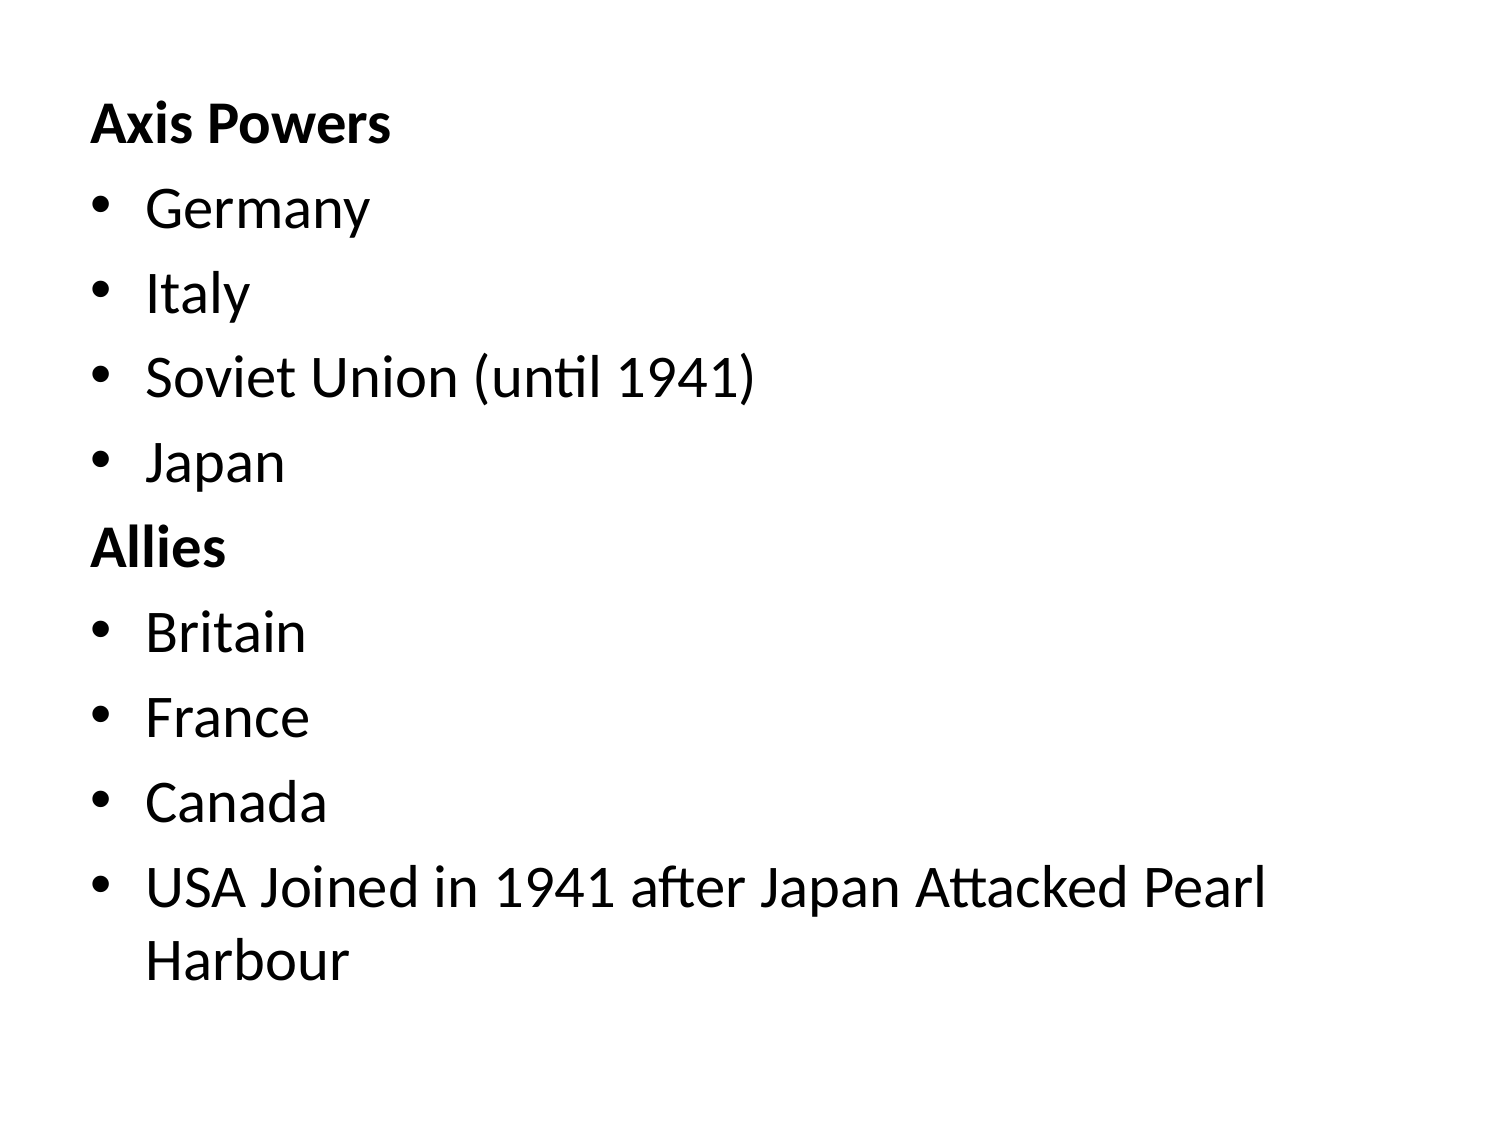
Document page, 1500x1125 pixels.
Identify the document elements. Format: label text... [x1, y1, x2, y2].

list Axis Powers Germany Italy Soviet Union (until 1941) Japan Allies Britain France Canada USA Joined in 1941 after Japan Attacked Pearl Harbour [75, 75, 1425, 1005]
